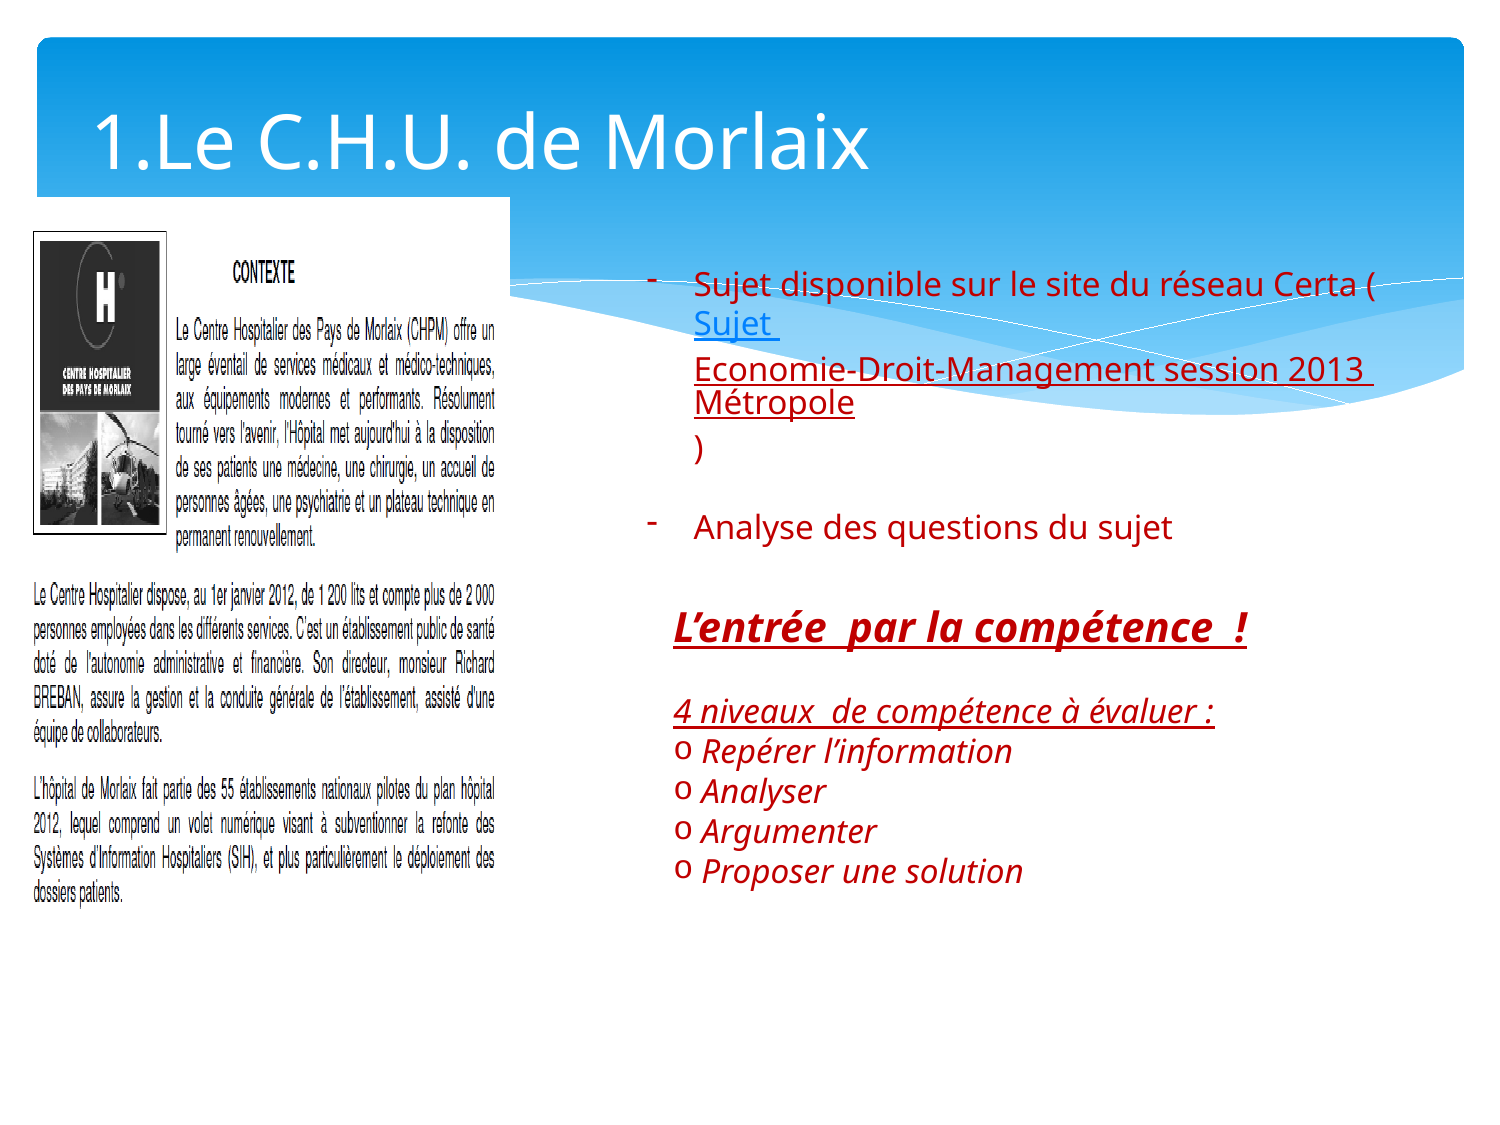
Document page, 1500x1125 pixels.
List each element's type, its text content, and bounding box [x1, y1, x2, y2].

text_box Sujet disponible sur le site du réseau Certa (Sujet Economie-Droit-Management session 2013 Métropole) Analyse des questions du sujet [631, 255, 1400, 561]
text_box L’entrée par la compétence ! 4 niveaux de compétence à évaluer : Repérer l’information Analyser Argumenter Proposer une solution [658, 553, 1439, 898]
picture [29, 197, 510, 910]
title 1.Le C.H.U. de Morlaix [75, 45, 892, 233]
